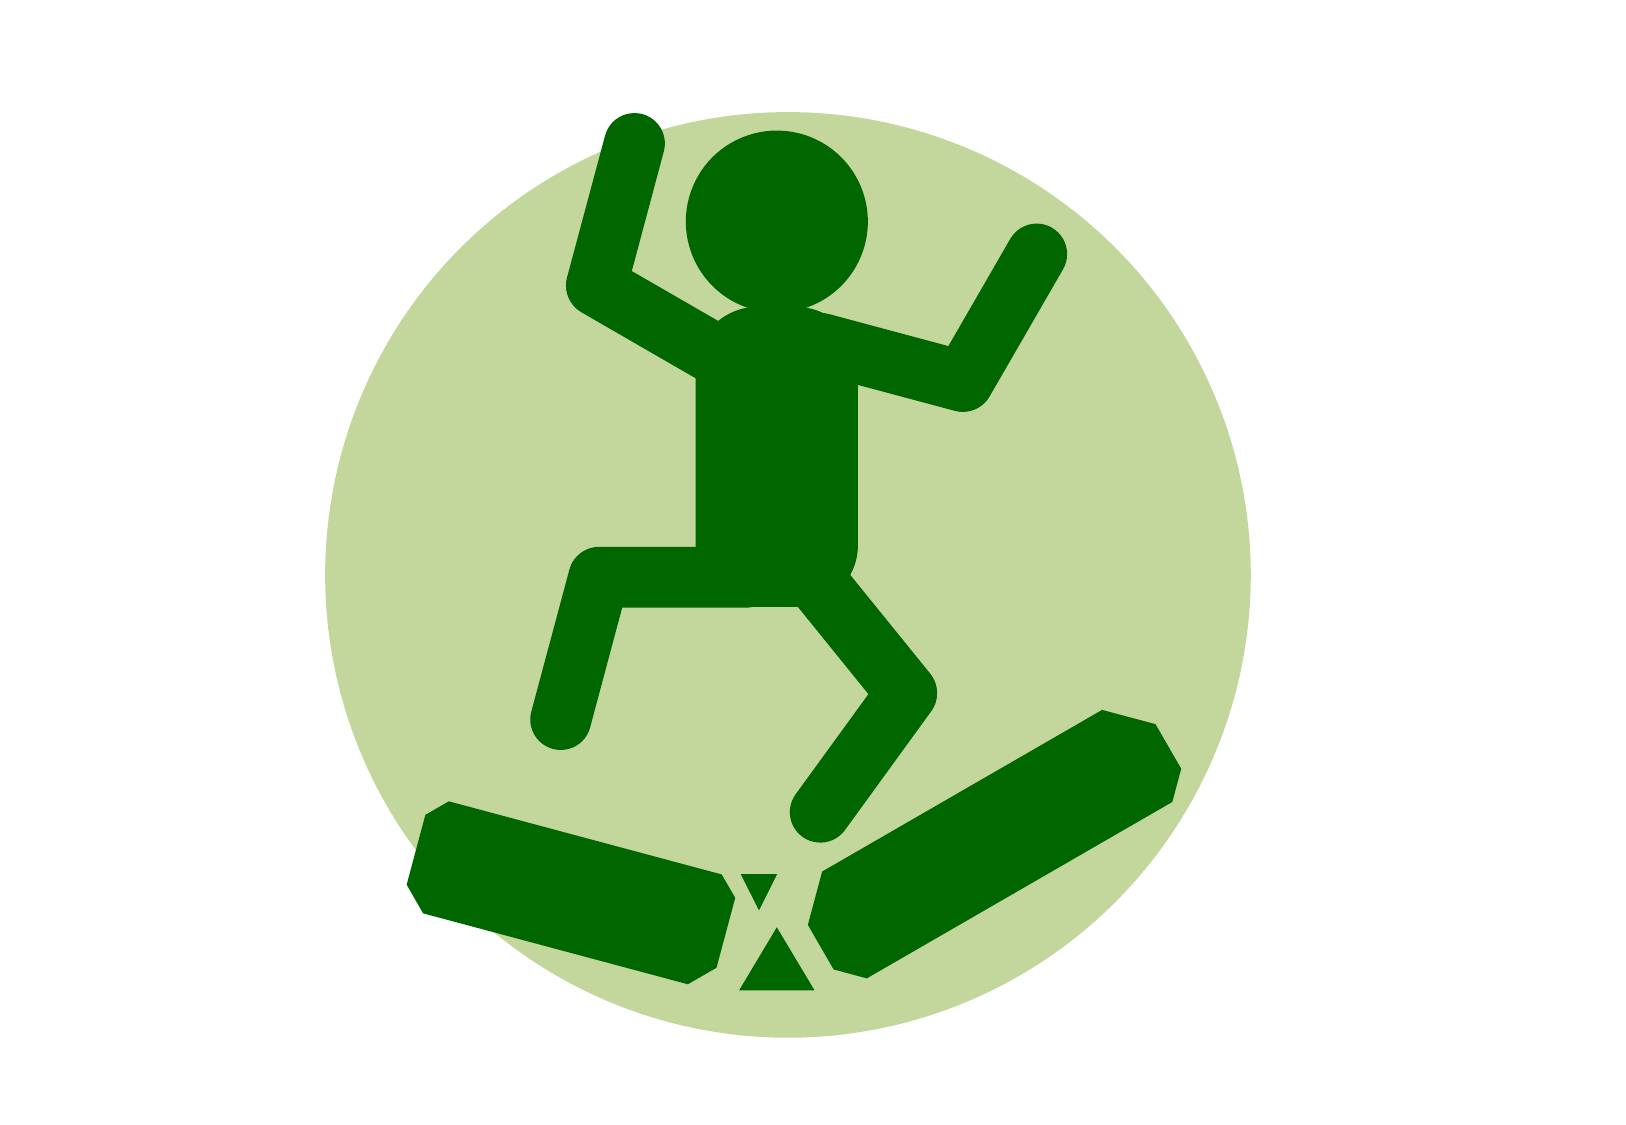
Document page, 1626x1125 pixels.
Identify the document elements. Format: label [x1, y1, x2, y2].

text_box [324, 111, 1251, 1038]
